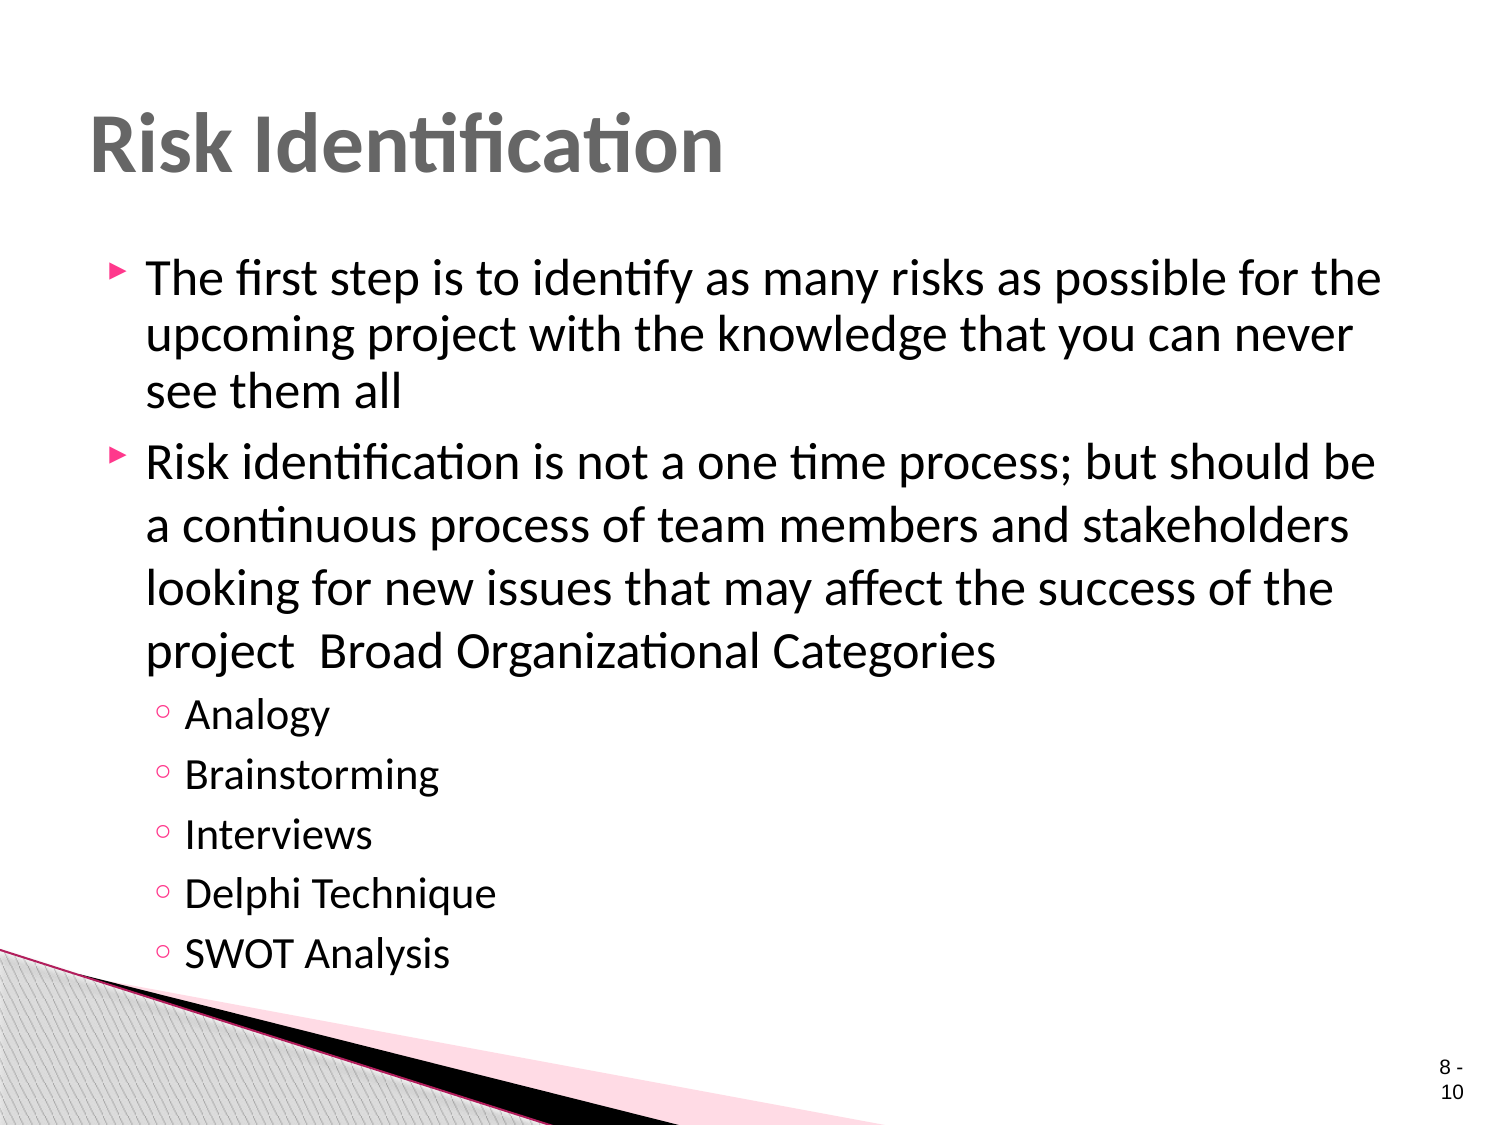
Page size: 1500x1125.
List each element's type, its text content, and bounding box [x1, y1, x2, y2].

slide_number 8 - 10 [1418, 1051, 1479, 1112]
list The first step is to identify as many risks as possible for the upcoming project with the knowledge that you can never see them all Risk identification is not a one time process; but should be a continuous process of team members and stakeholders looking for new issues that may affect the success of the project Broad Organizational Categories Analogy Brainstorming Interviews Delphi Technique SWOT Analysis [75, 243, 1425, 986]
title Risk Identification [75, 45, 1425, 233]
